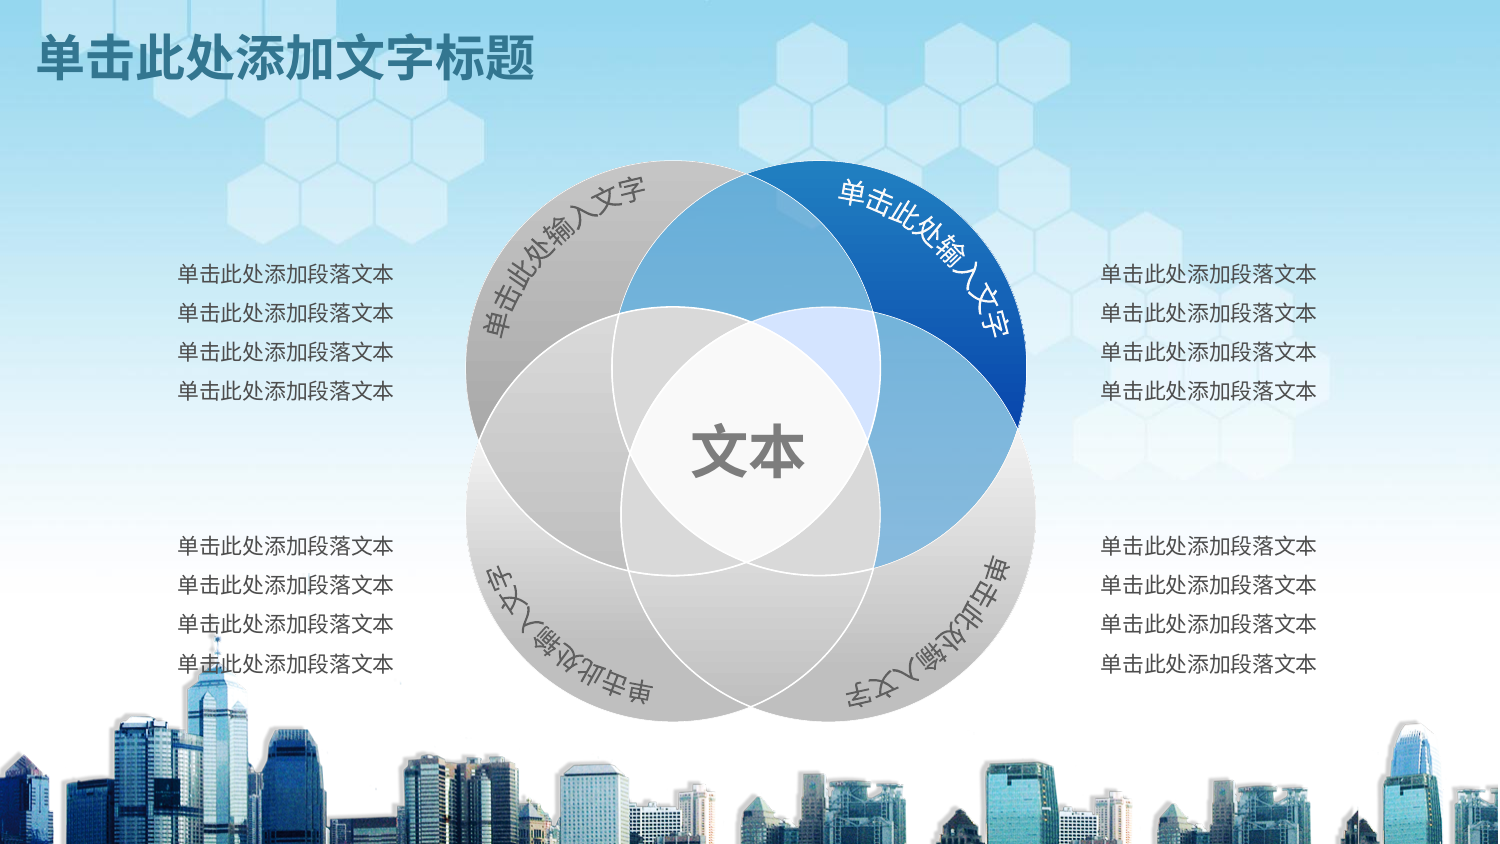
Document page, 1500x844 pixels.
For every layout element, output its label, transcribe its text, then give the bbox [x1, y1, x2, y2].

picture [0, 0, 1500, 844]
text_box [465, 160, 1036, 722]
text_box 单击此处添加段落文本单击此处添加段落文本单击此处添加段落文本单击此处添加段落文本 [162, 512, 421, 685]
text_box 单击此处添加段落文本单击此处添加段落文本单击此处添加段落文本单击此处添加段落文本 [1074, 239, 1333, 412]
text_box 单击此处添加段落文本单击此处添加段落文本单击此处添加段落文本单击此处添加段落文本 [162, 239, 421, 412]
text_box 单击此处添加段落文本单击此处添加段落文本单击此处添加段落文本单击此处添加段落文本 [1074, 512, 1333, 685]
